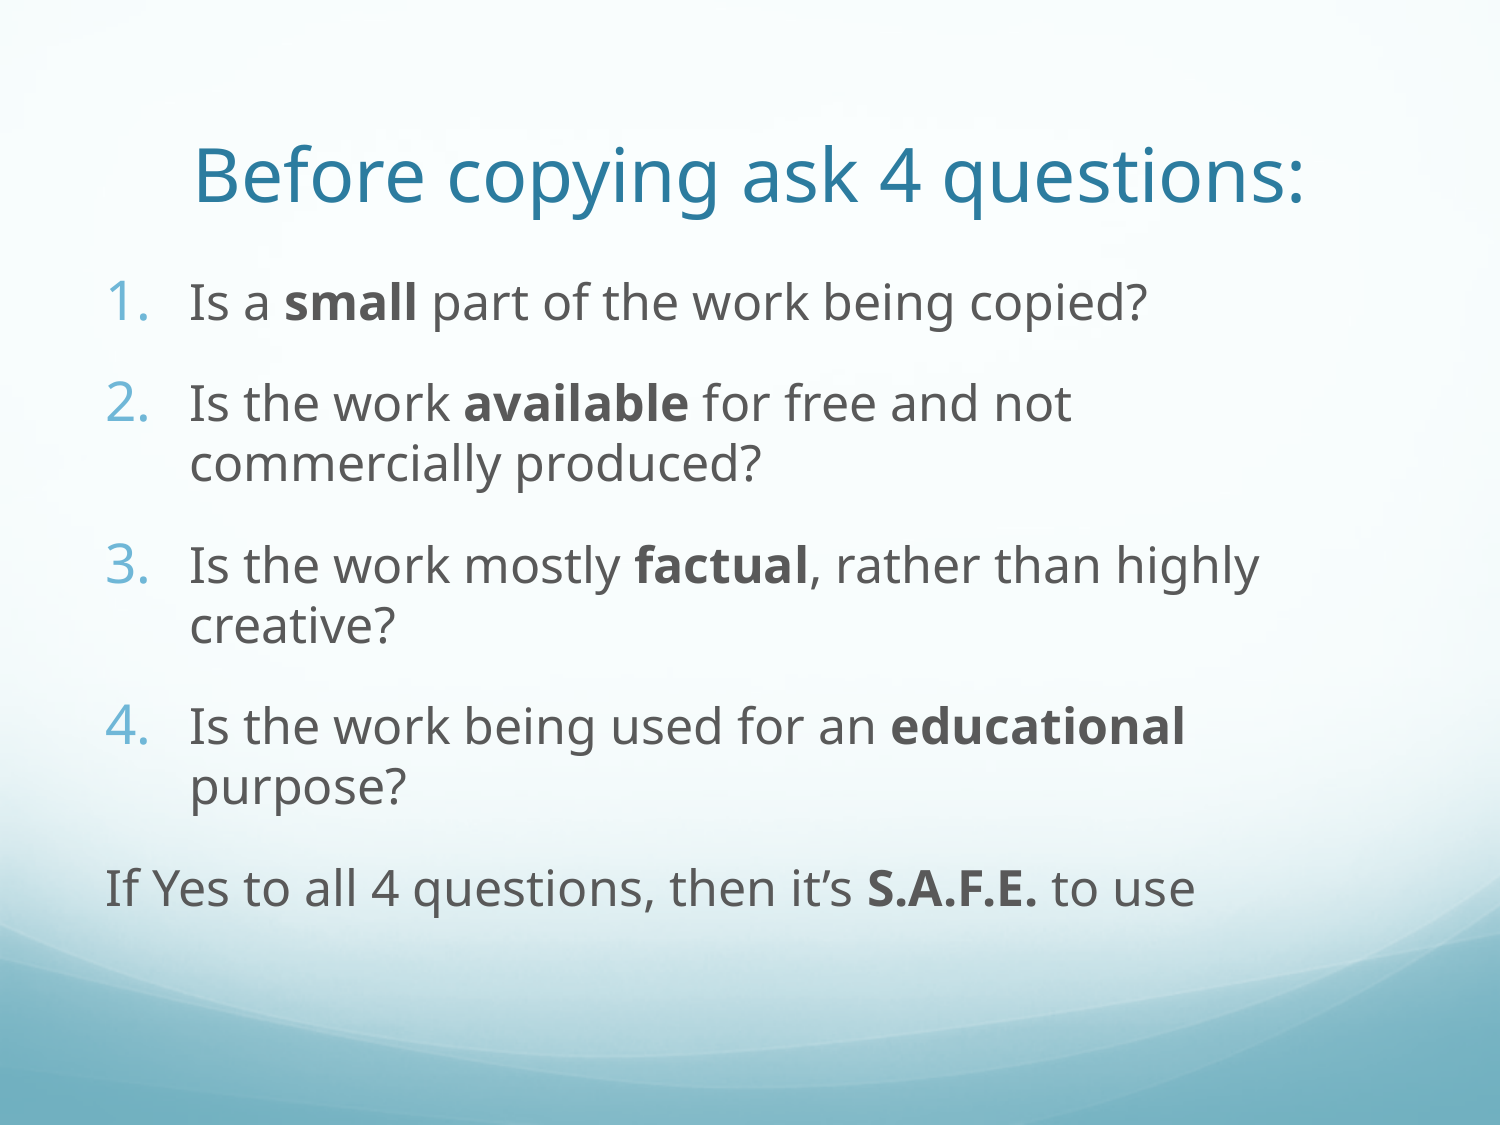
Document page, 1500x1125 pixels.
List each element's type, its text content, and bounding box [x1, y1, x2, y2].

title Before copying ask 4 questions: [75, 93, 1425, 225]
list Is a small part of the work being copied? Is the work available for free and not commercially produced? Is the work mostly factual, rather than highly creative? Is the work being used for an educational purpose? If Yes to all 4 questions, then it’s S.A.F.E. to use [90, 262, 1410, 975]
